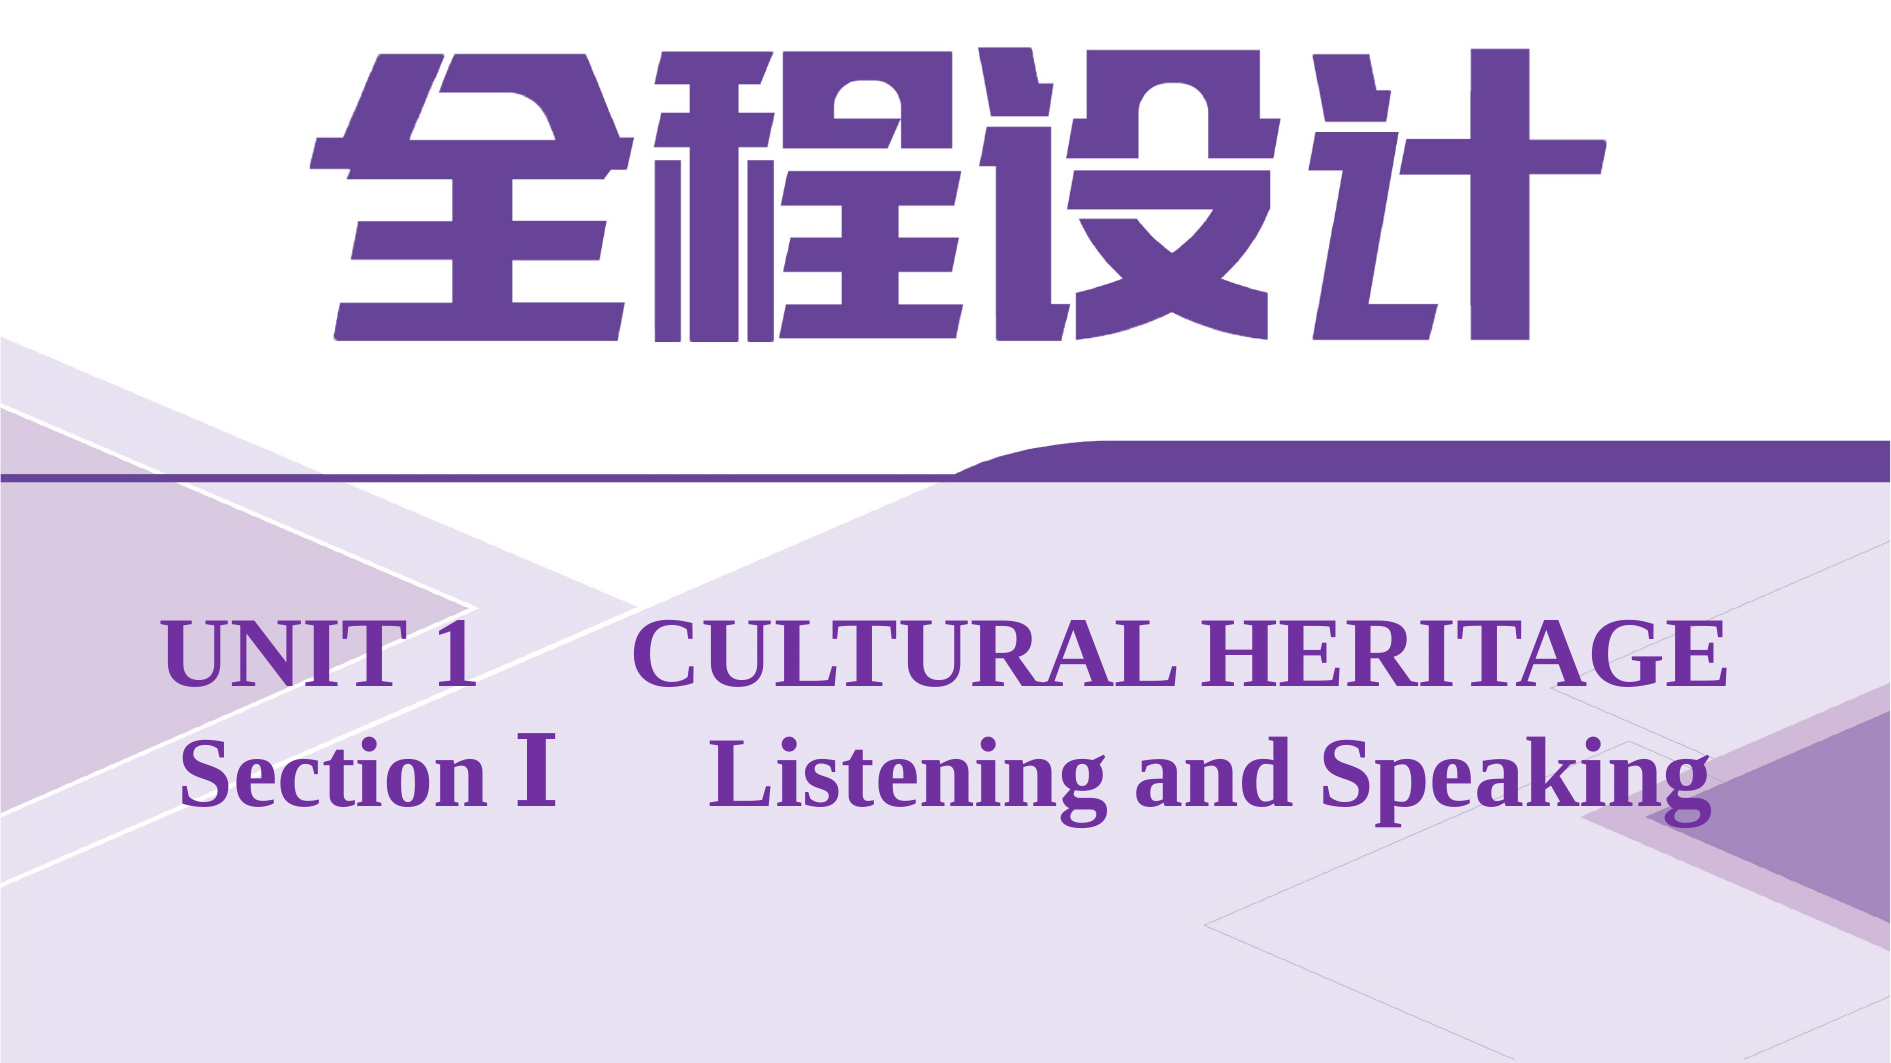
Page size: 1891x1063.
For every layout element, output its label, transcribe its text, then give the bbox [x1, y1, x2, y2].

picture [0, 41, 1891, 1063]
text_box UNIT 1 CULTURAL HERITAGE Section Ⅰ Listening and Speaking [59, 578, 1833, 834]
